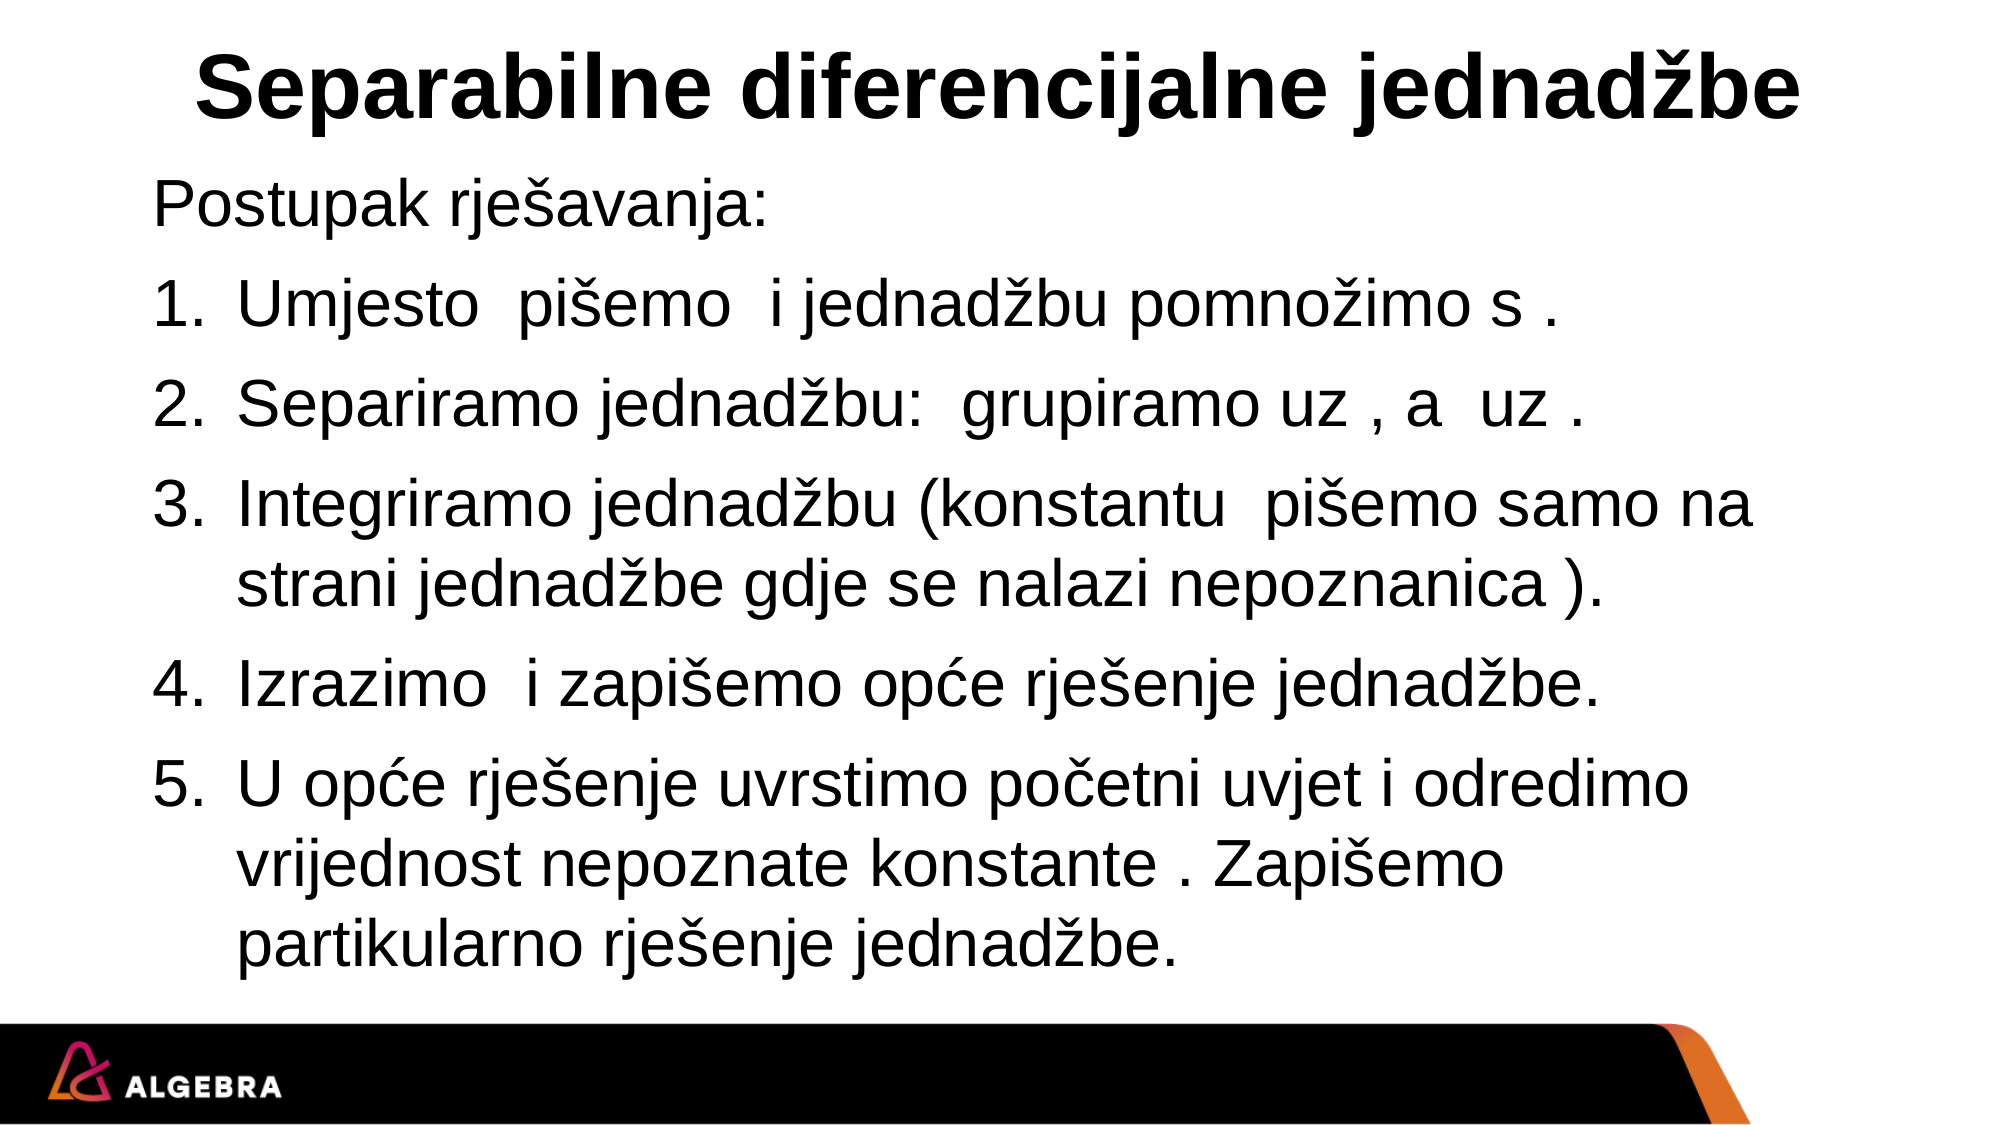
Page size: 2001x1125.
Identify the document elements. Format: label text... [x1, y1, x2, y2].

title Separabilne diferencijalne jednadžbe [137, 0, 1863, 198]
picture [0, 1023, 1958, 1125]
